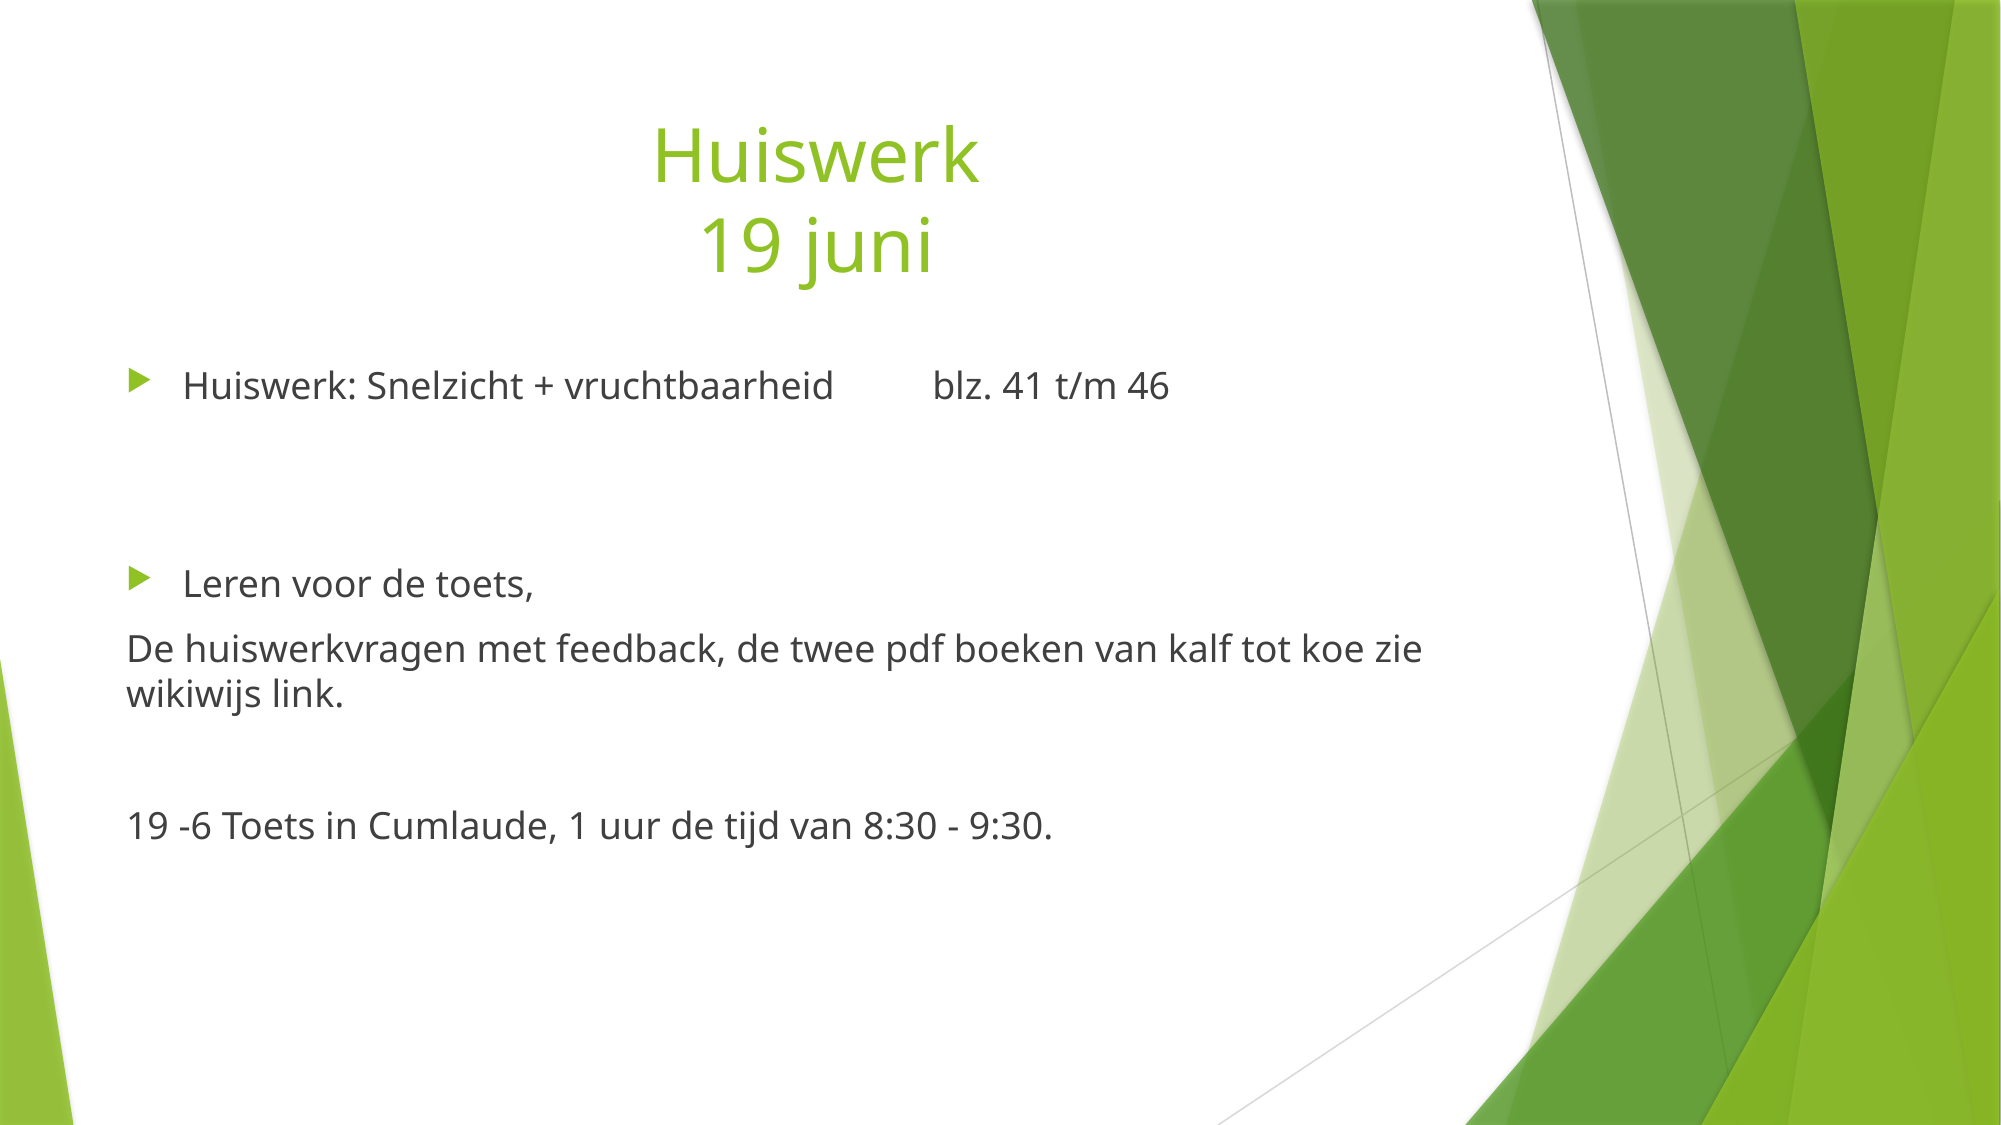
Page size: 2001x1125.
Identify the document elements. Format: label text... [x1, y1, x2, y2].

list Huiswerk: Snelzicht + vruchtbaarheid blz. 41 t/m 46 Leren voor de toets, De huiswerkvragen met feedback, de twee pdf boeken van kalf tot koe zie wikiwijs link. 19 -6 Toets in Cumlaude, 1 uur de tijd van 8:30 - 9:30. [111, 354, 1522, 992]
title Huiswerk 19 juni [111, 99, 1522, 317]
